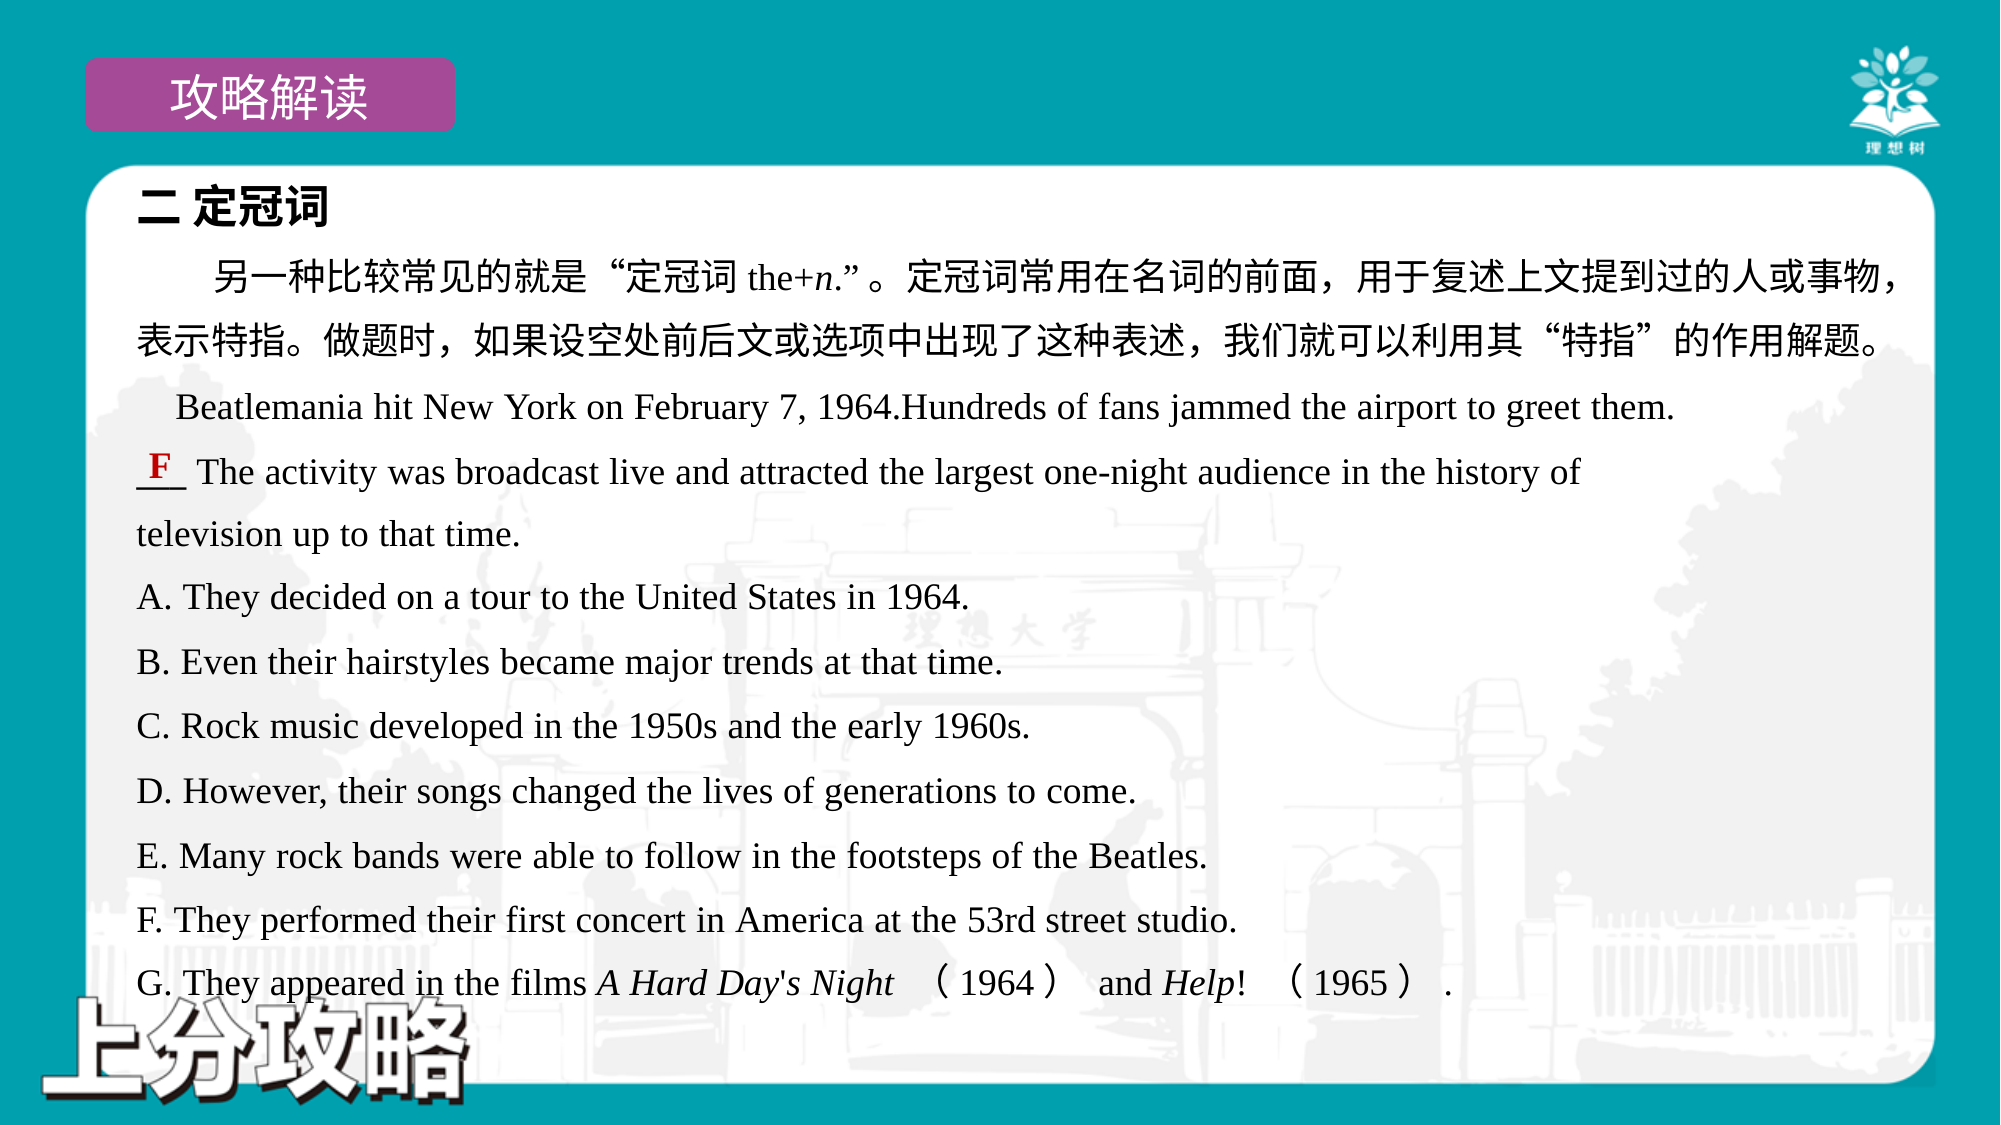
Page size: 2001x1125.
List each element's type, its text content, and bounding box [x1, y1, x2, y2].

text_box A. They decided on a tour to the United States in 1964. B. Even their hairstyles became major trends at that time. C. Rock music developed in the 1950s and the early 1960s. D. However, their songs changed the lives of generations to come. E. Many rock bands were able to follow in the footsteps of the Beatles. F. They performed their first concert in America at the 53rd street studio. G. They appeared in the films A Hard Day's Night （1964） and Help! （1965）. [136, 552, 1865, 997]
text_box 二 定冠词 [136, 176, 1865, 232]
picture [0, 0, 2000, 1125]
text_box F [135, 421, 186, 480]
text_box 另一种比较常见的就是“定冠词the+n.”。定冠词常用在名词的前面，用于复述上文提到过的人或事物， 表示特指。做题时，如果设空处前后文或选项中出现了这种表述，我们就可以利用其“特指”的作用解题。 Beatlemania hit New York on February 7, 1964.Hundreds of fans jammed the airport to greet them. ___ The activity was broadcast live and attracted the largest one-night audience in the history of television up to that time. [136, 233, 1865, 548]
